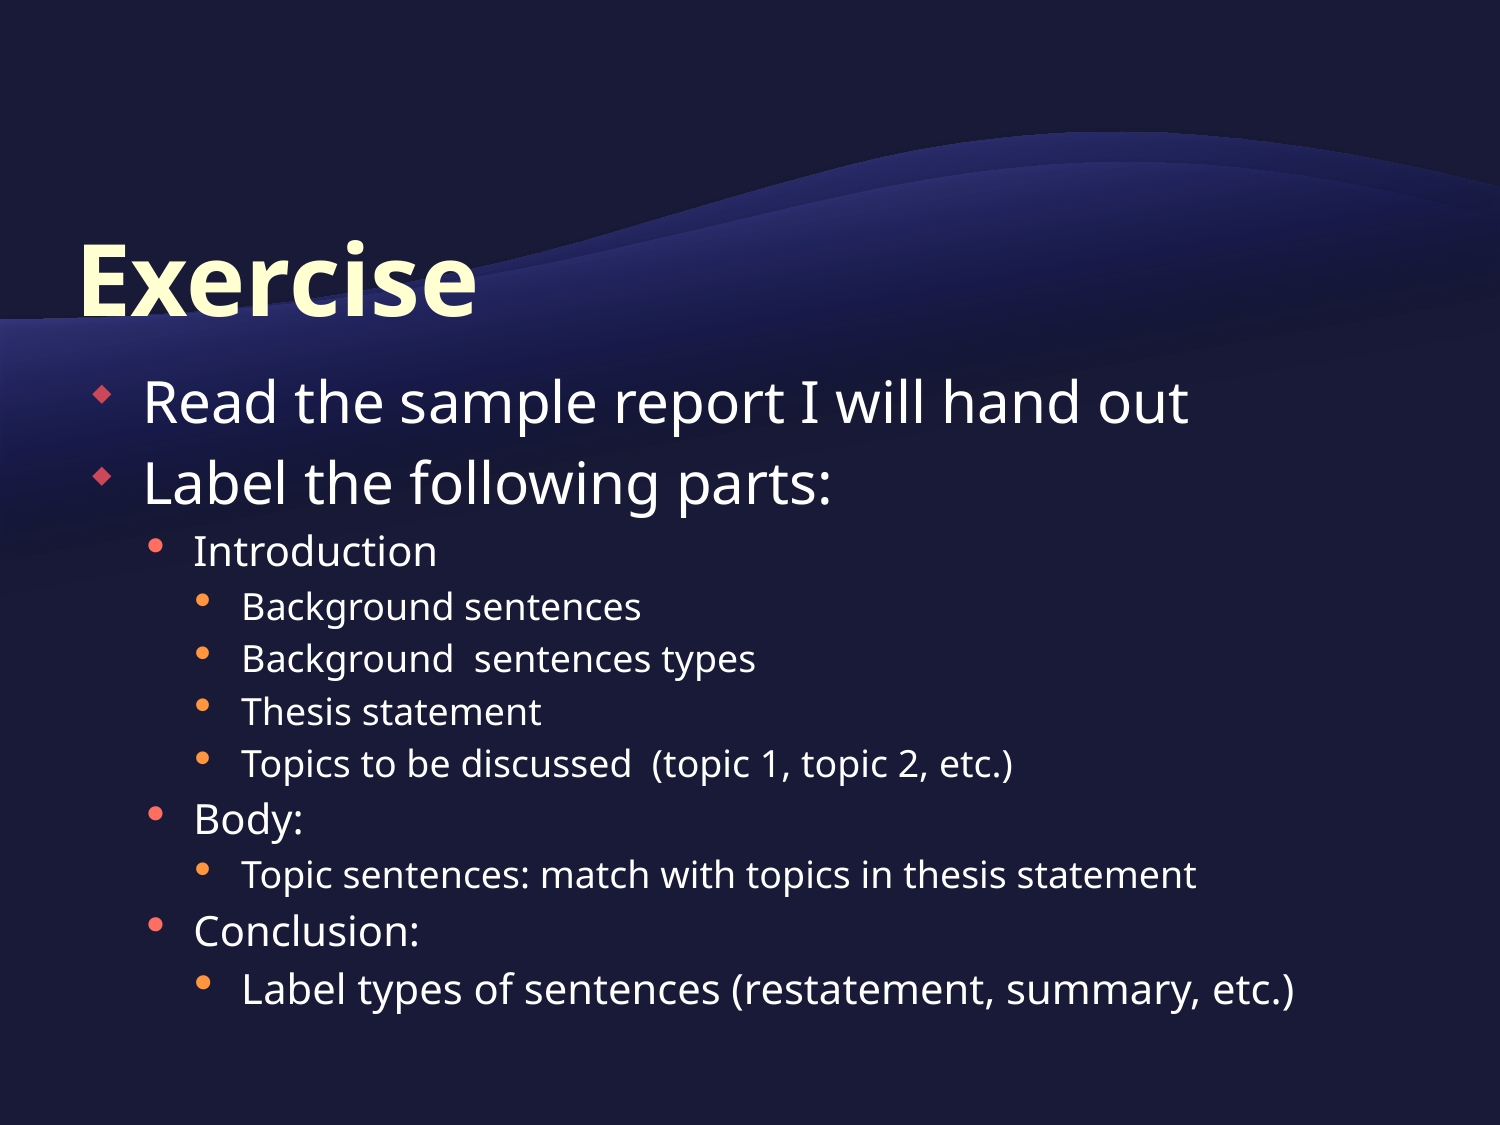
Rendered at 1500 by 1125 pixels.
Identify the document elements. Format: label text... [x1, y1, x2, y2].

title Exercise [75, 87, 1425, 338]
list Read the sample report I will hand out Label the following parts: Introduction Background sentences Background sentences types Thesis statement Topics to be discussed (topic 1, topic 2, etc.) Body: Topic sentences: match with topics in thesis statement Conclusion: Label types of sentences (restatement, summary, etc.) [75, 357, 1425, 1033]
